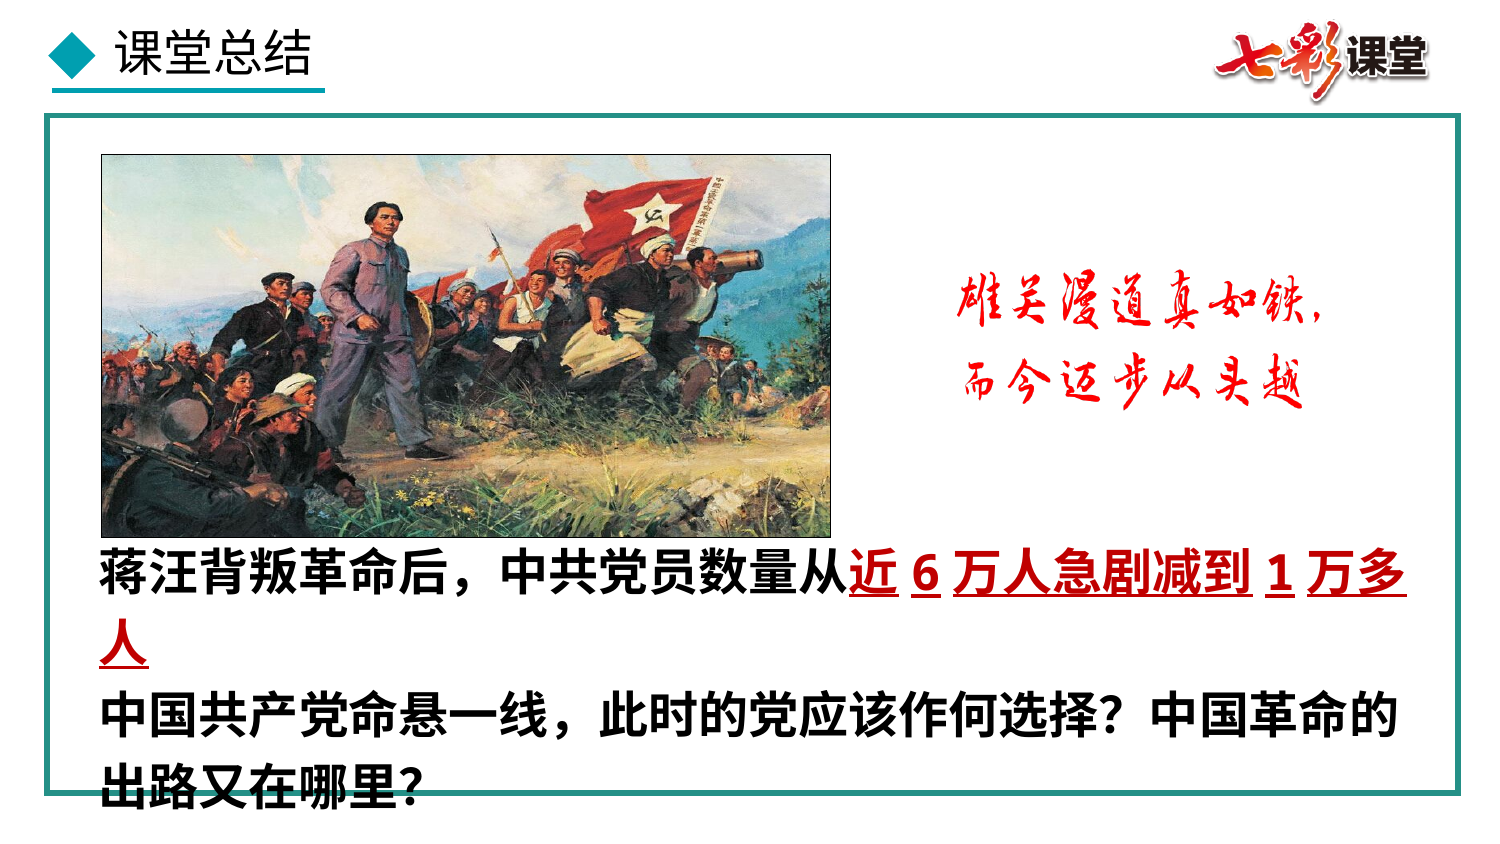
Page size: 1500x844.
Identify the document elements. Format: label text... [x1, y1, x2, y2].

picture [949, 259, 1380, 433]
picture [100, 153, 832, 539]
text_box 蒋汪背叛革命后，中共党员数量从近6万人急剧减到1万多人 中国共产党命悬一线，此时的党应该作何选择？中国革命的 出路又在哪里？ [76, 570, 1453, 774]
picture [1210, 15, 1434, 106]
